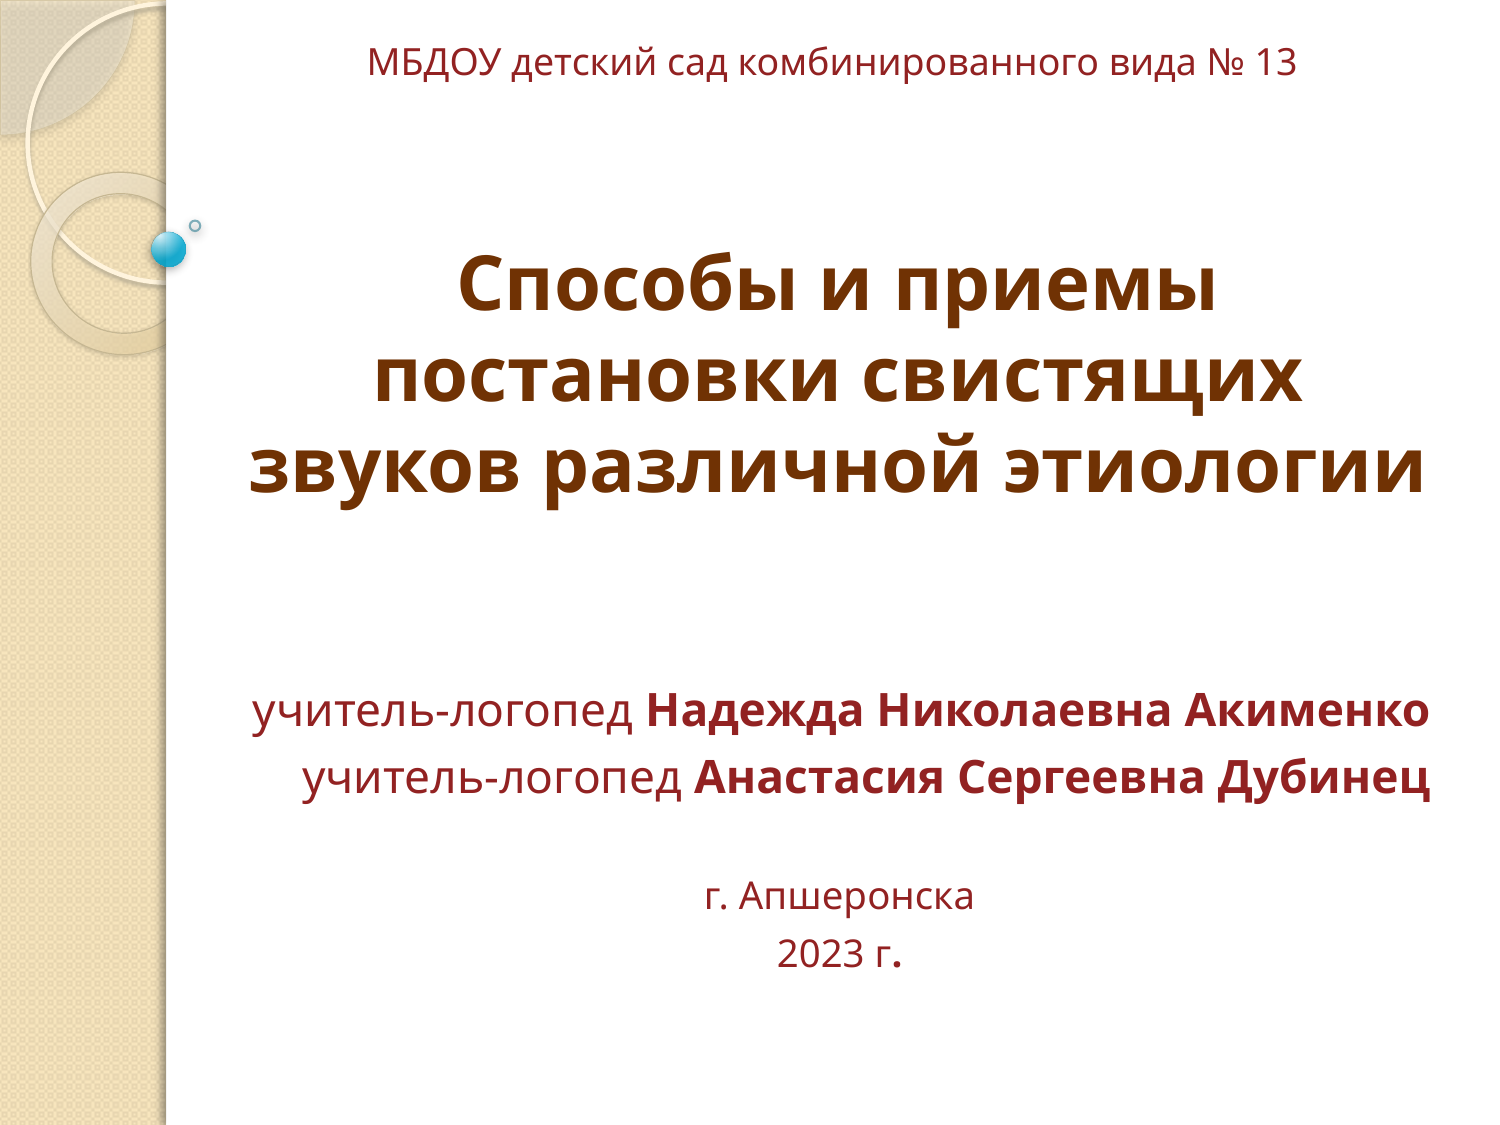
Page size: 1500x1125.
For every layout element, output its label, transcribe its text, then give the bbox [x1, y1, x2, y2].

title Способы и приемы постановки свистящих звуков различной этиологии [230, 160, 1446, 516]
text_box МБДОУ детский сад комбинированного вида № 13 [206, 30, 1459, 91]
subtitle учитель-логопед Надежда Николаевна Акименко учитель-логопед Анастасия Сергеевна Дубинец г. Апшеронска 2023 г. [230, 680, 1446, 1012]
